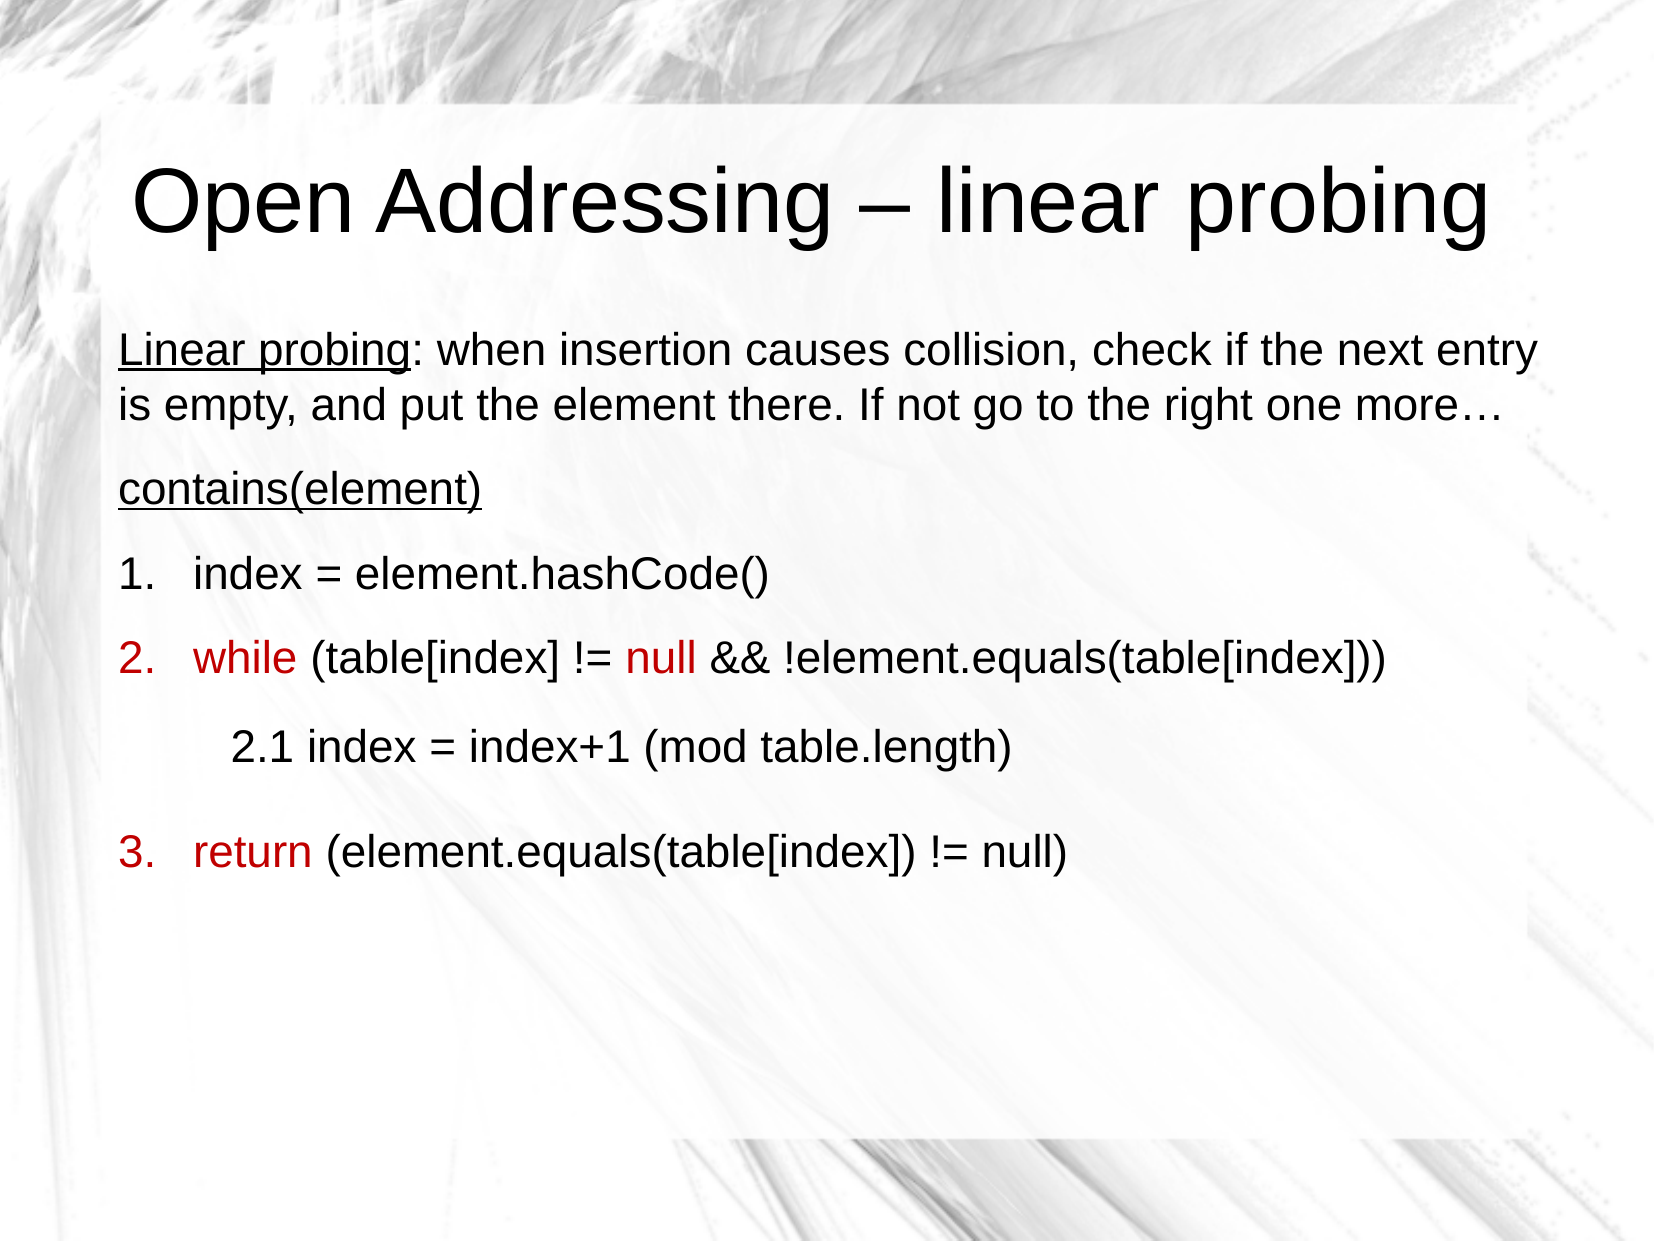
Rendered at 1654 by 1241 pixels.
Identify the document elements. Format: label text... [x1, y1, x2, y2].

list Linear probing: when insertion causes collision, check if the next entry is empty, and put the element there. If not go to the right one more… contains(element) index = element.hashCode() while (table[index] != null && !element.equals(table[index])) 2.1 index = index+1 (mod table.length) return (element.equals(table[index]) != null) [118, 319, 1571, 1102]
title Open Addressing – linear probing [118, 112, 1506, 281]
picture [0, 0, 1654, 1241]
